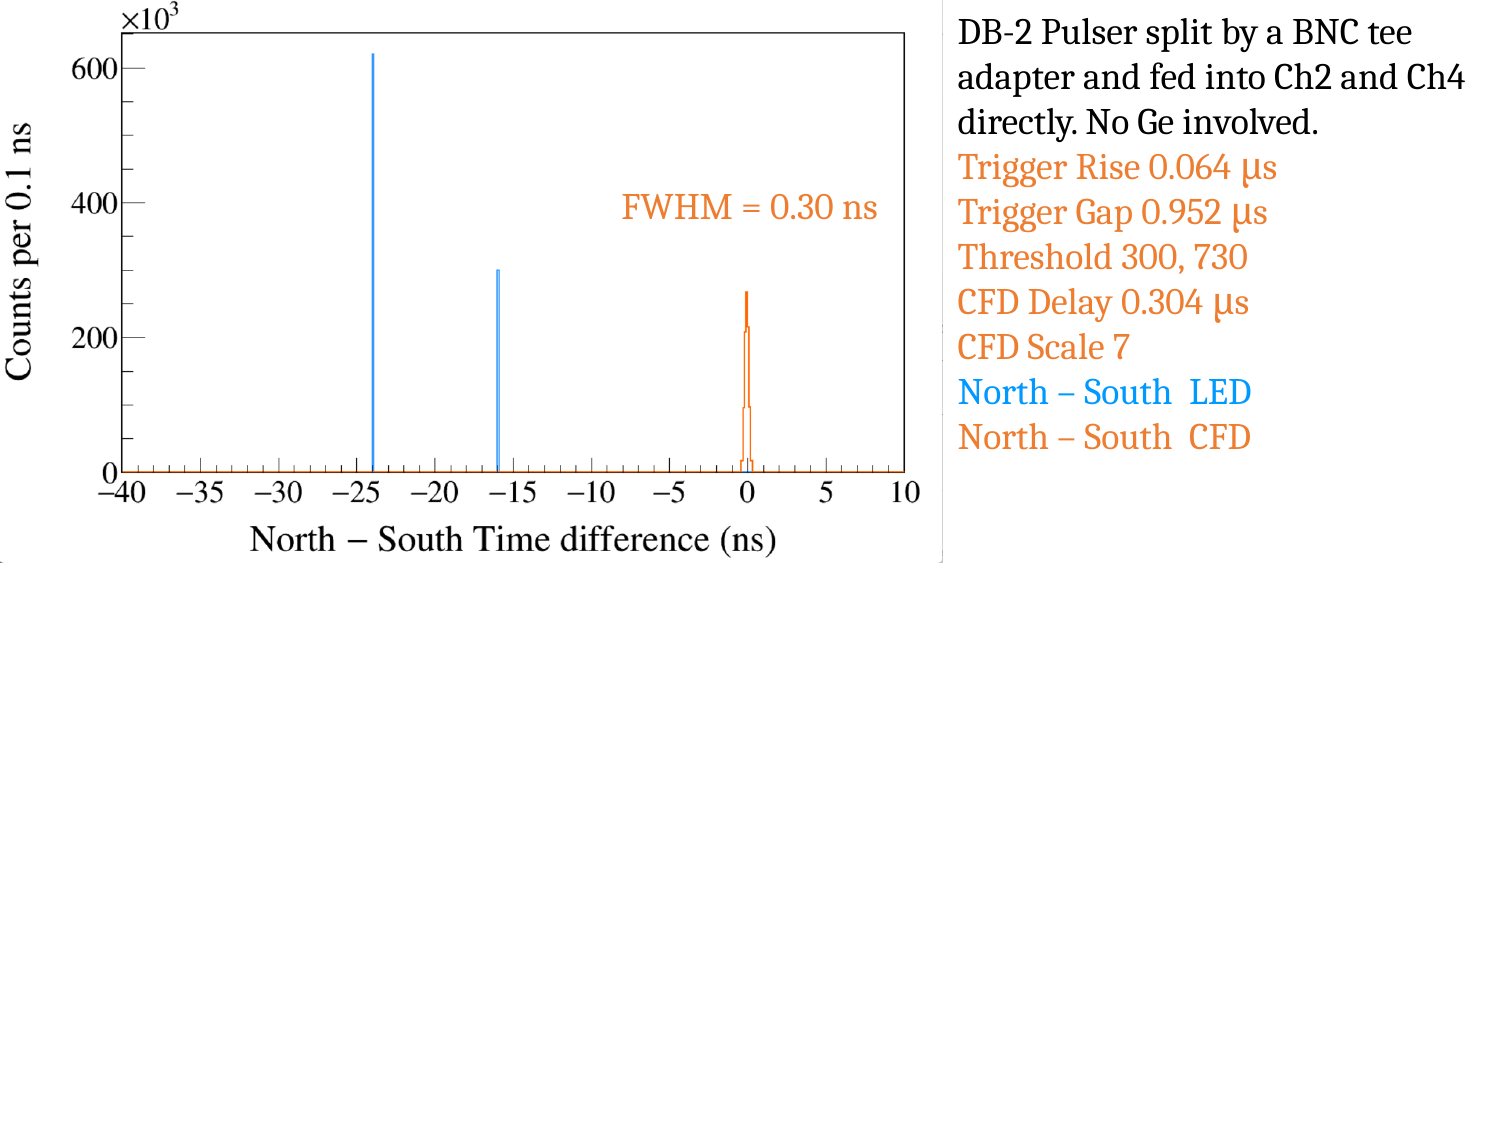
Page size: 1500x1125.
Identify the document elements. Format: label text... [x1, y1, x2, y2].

text_box DB-2 Pulser split by a BNC tee adapter and fed into Ch2 and Ch4 directly. No Ge involved. Trigger Rise 0.064 μs Trigger Gap 0.952 μs Threshold 300, 730 CFD Delay 0.304 μs CFD Scale 7 North – South LED North – South CFD [943, 0, 1500, 465]
picture [0, 0, 943, 563]
